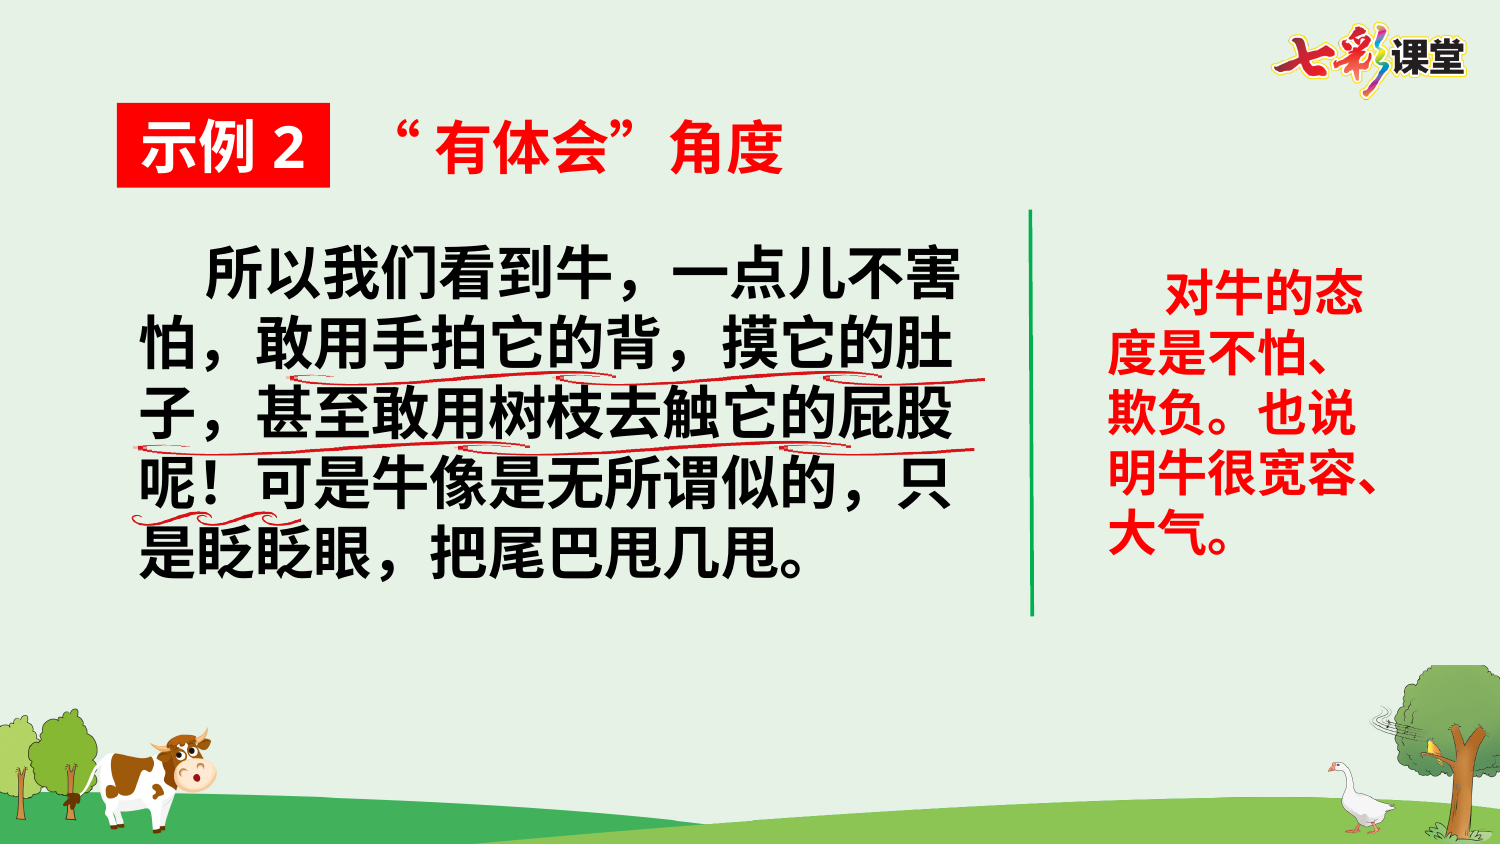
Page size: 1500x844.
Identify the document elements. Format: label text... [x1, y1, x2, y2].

picture [0, 0, 1500, 844]
text_box 所以我们看到牛，一点儿不害怕，敢用手拍它的背，摸它的肚子，甚至敢用树枝去触它的屁股呢！可是牛像是无所谓似的，只是眨眨眼，把尾巴甩几甩。 [123, 228, 1022, 594]
text_box “有体会”角度 [347, 104, 809, 189]
text_box 示例2 [116, 102, 330, 188]
text_box 对牛的态度是不怕、欺负。也说明牛很宽容、大气。 [1092, 253, 1400, 569]
